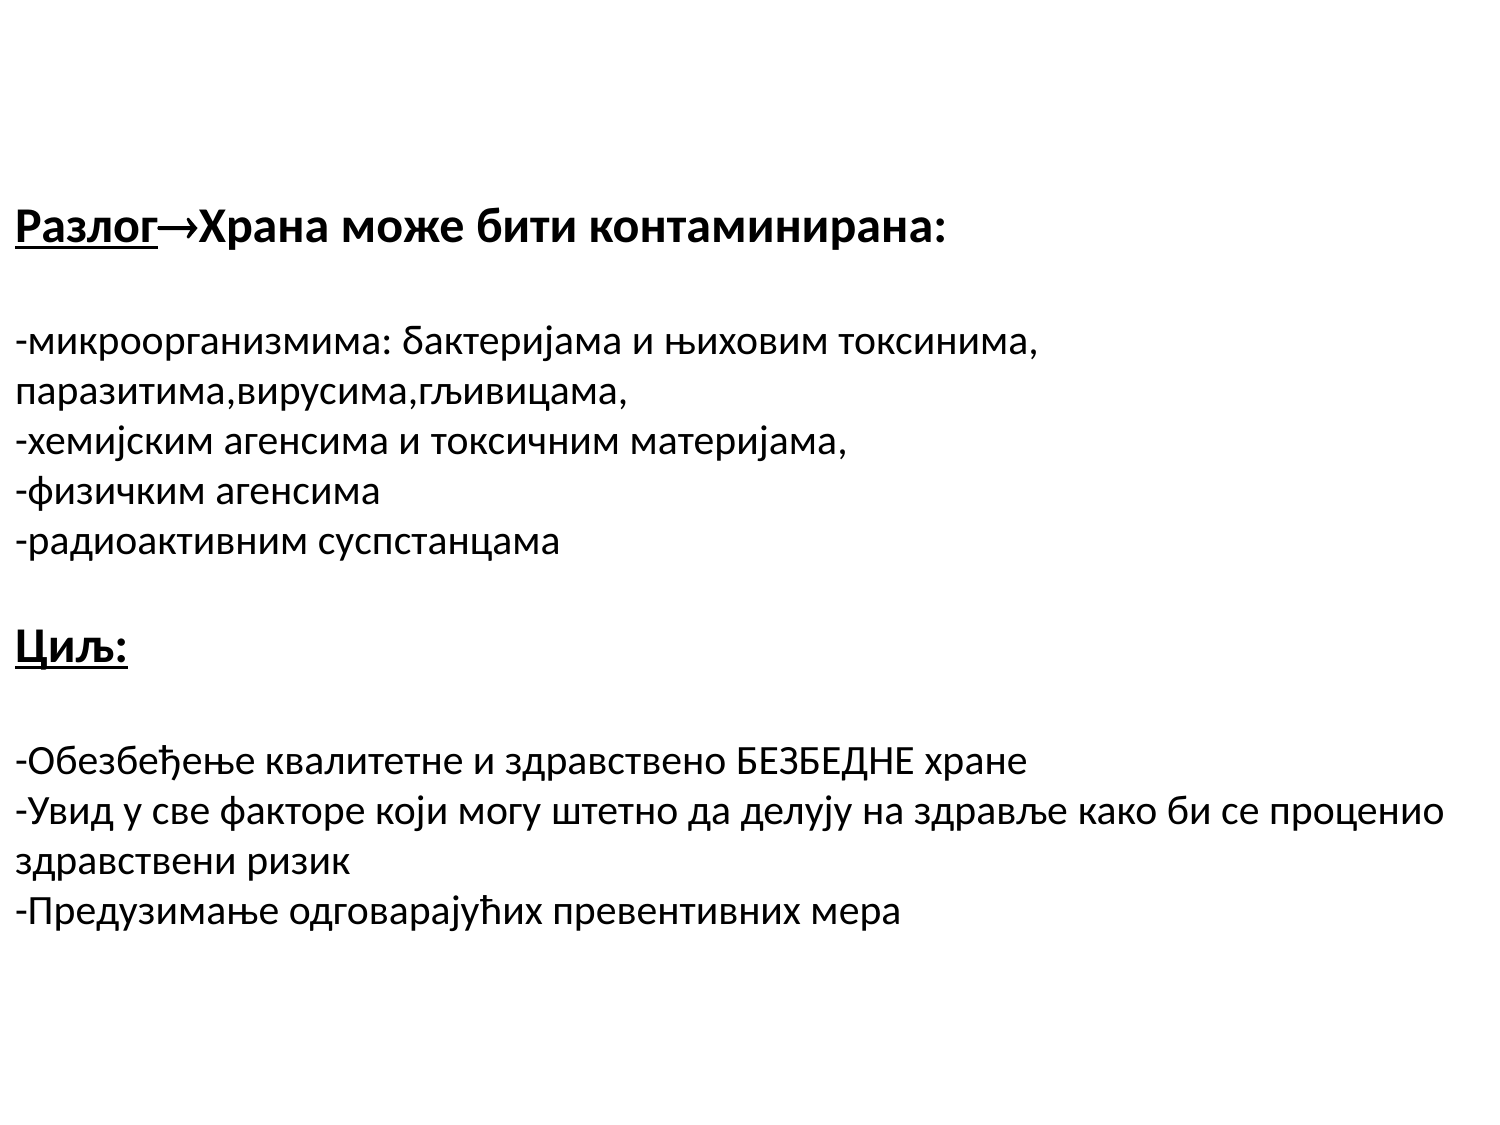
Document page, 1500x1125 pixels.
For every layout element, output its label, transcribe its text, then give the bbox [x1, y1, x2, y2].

title РазлогХрана може бити контаминирана: -микроорганизмима: бактеријама и њиховим токсинима, паразитима,вирусима,гљивицама, -хемијским агенсима и токсичним материјама, -физичким агенсима -радиоактивним суспстанцама Циљ: -Обезбеђење квалитетне и здравствено БЕЗБЕДНЕ хране -Увид у све факторе који могу штетно да делују на здравље како би се проценио здравствени ризик -Предузимање одговарајућих превентивних мера [0, 0, 1500, 1125]
